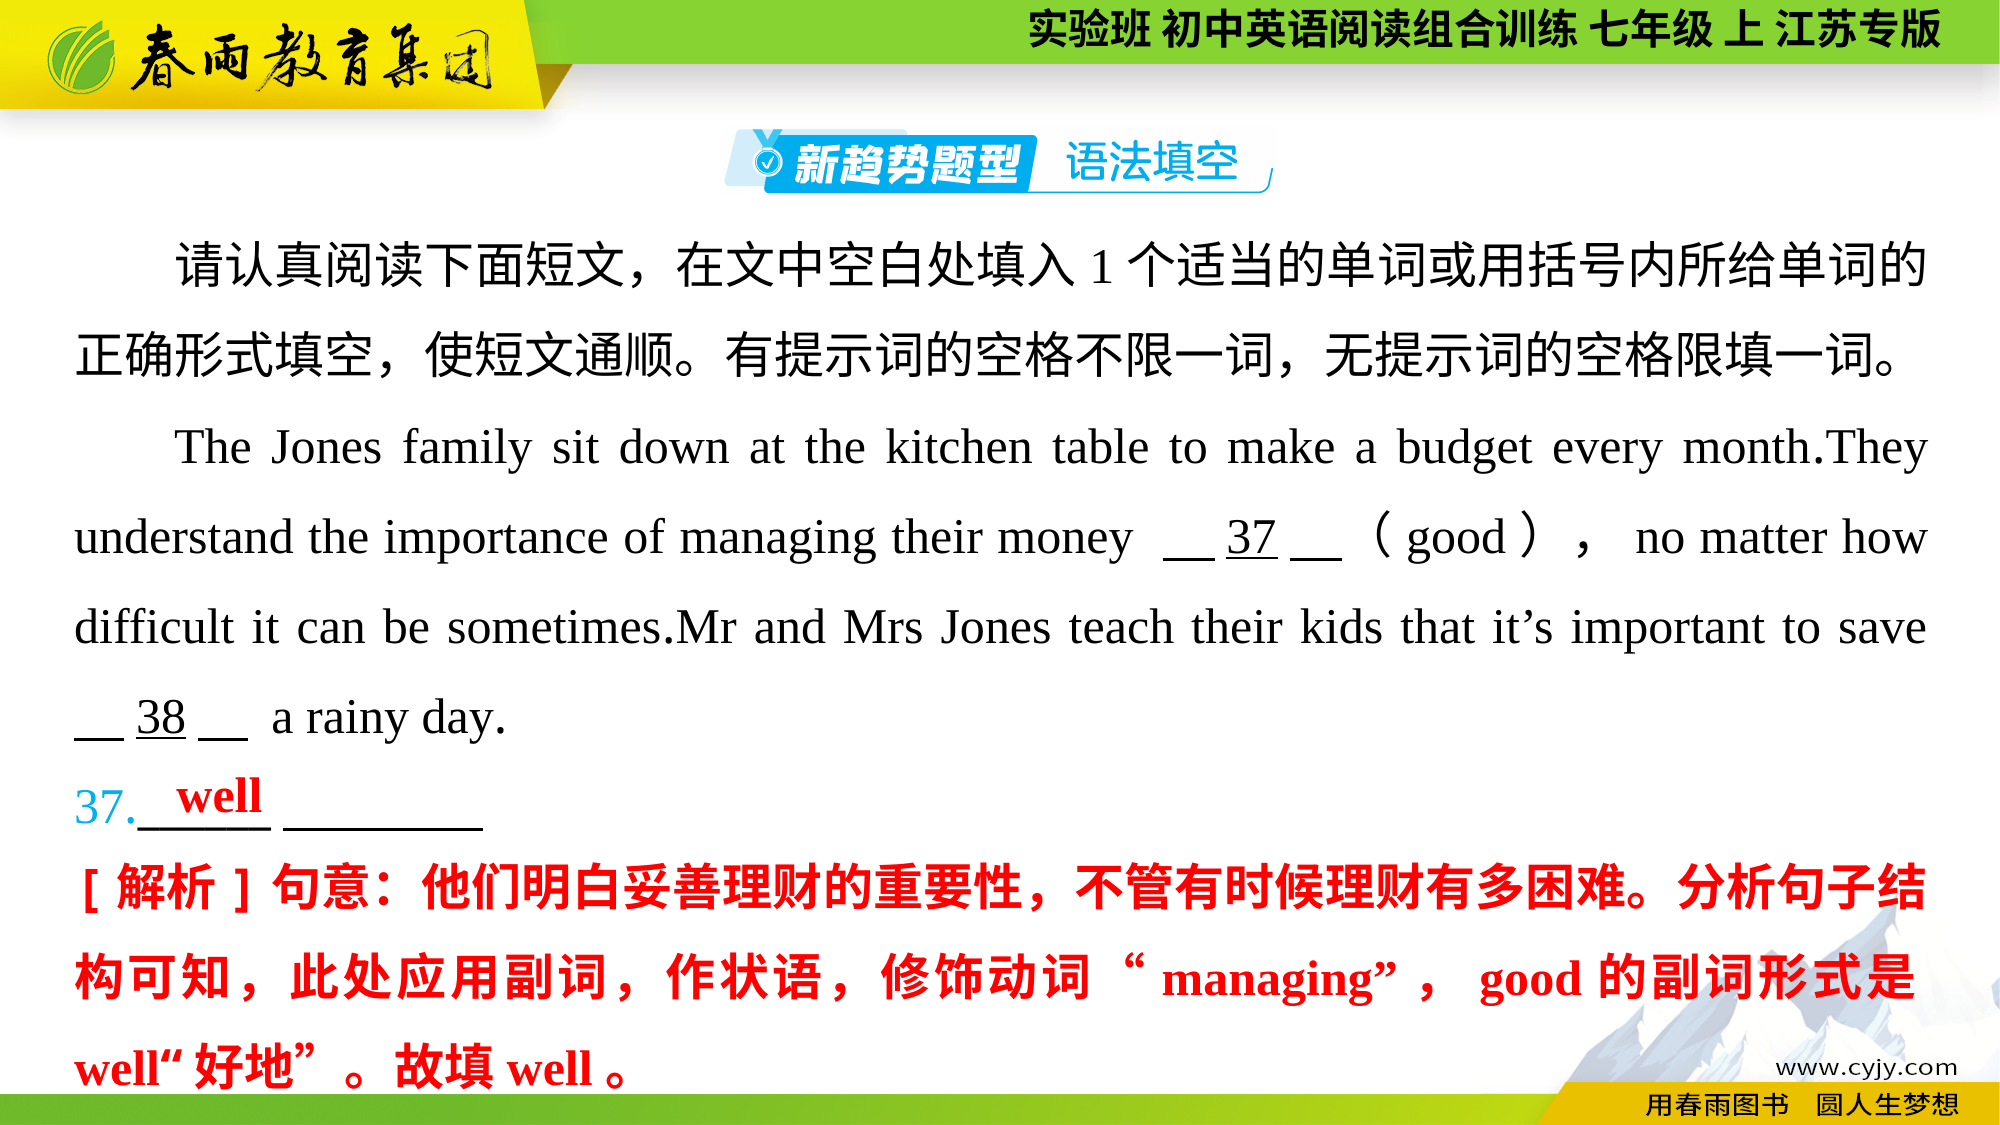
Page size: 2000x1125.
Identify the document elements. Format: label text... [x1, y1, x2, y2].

picture [0, 0, 2000, 1125]
list 请认真阅读下面短文，在文中空白处填入1个适当的单词或用括号内所给单词的正确形式填空，使短文通顺。有提示词的空格不限一词，无提示词的空格限填一词。 The Jones family sit down at the kitchen table to make a budget every month.They understand the importance of managing their money 37 （good），no matter how difficult it can be sometimes.Mr and Mrs Jones teach their kids that it’s important to save 38 a rainy day. 37.______ [59, 196, 1944, 817]
text_box [解析]句意：他们明白妥善理财的重要性，不管有时候理财有多困难。分析句子结构可知，此处应用副词，作状语，修饰动词“managing”，good的副词形式是well“好地”。故填well。 [59, 817, 1944, 1103]
text_box well [161, 755, 278, 817]
